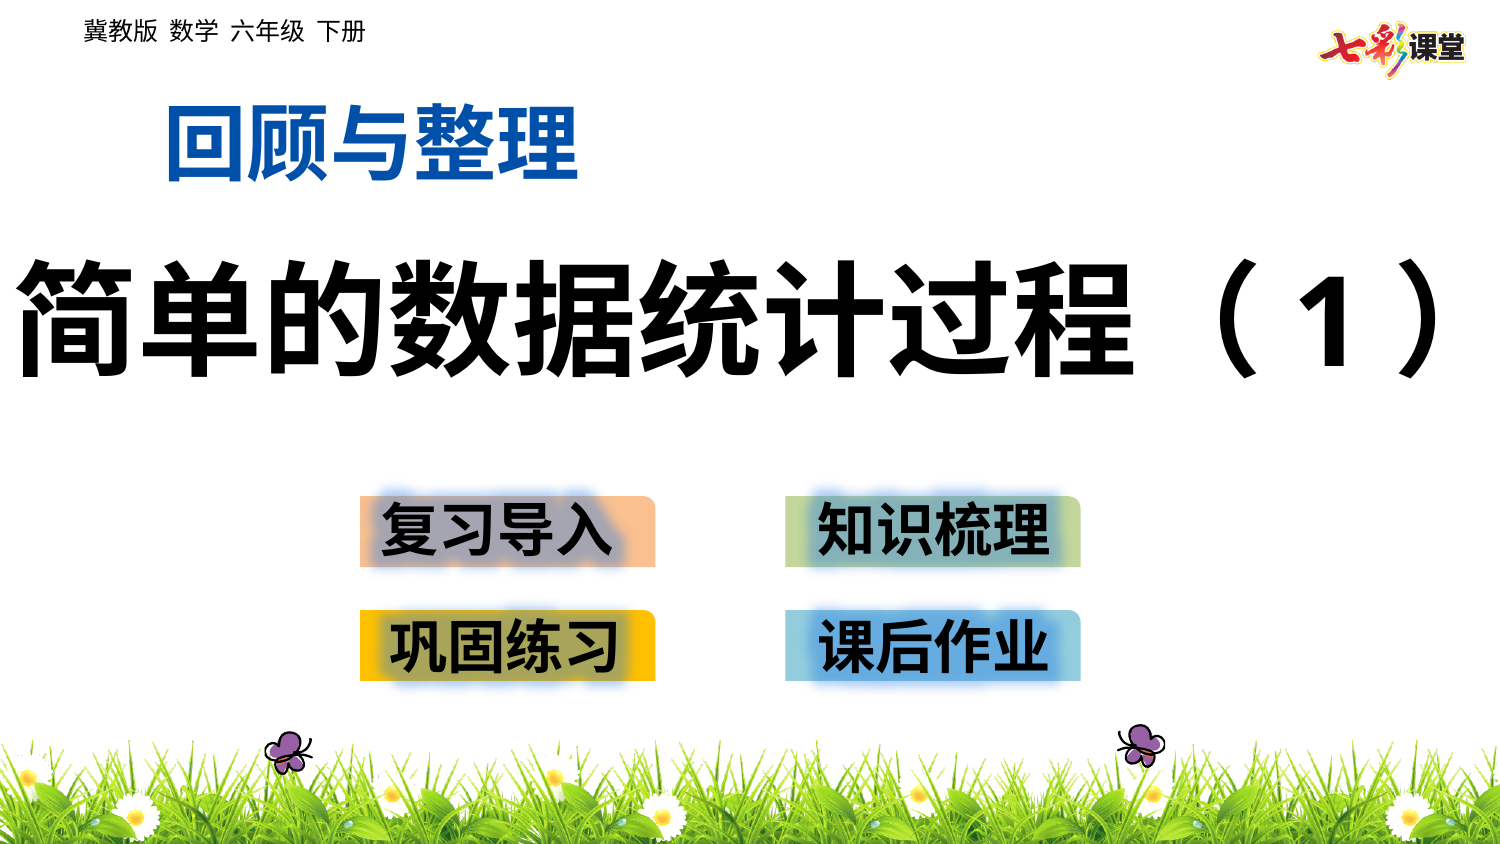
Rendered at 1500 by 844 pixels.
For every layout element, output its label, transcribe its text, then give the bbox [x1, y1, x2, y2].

text_box 巩固练习 [370, 598, 642, 693]
text_box 回顾与整理 [152, 85, 592, 197]
picture [1316, 20, 1468, 80]
text_box [653, 497, 658, 570]
picture [0, 723, 1500, 844]
text_box 知识梳理 [798, 481, 1071, 575]
text_box 课后作业 [798, 598, 1070, 693]
text_box 简单的数据统计过程（1） [1, 235, 1500, 397]
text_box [0, 0, 904, 70]
text_box 复习导入 [361, 481, 634, 575]
